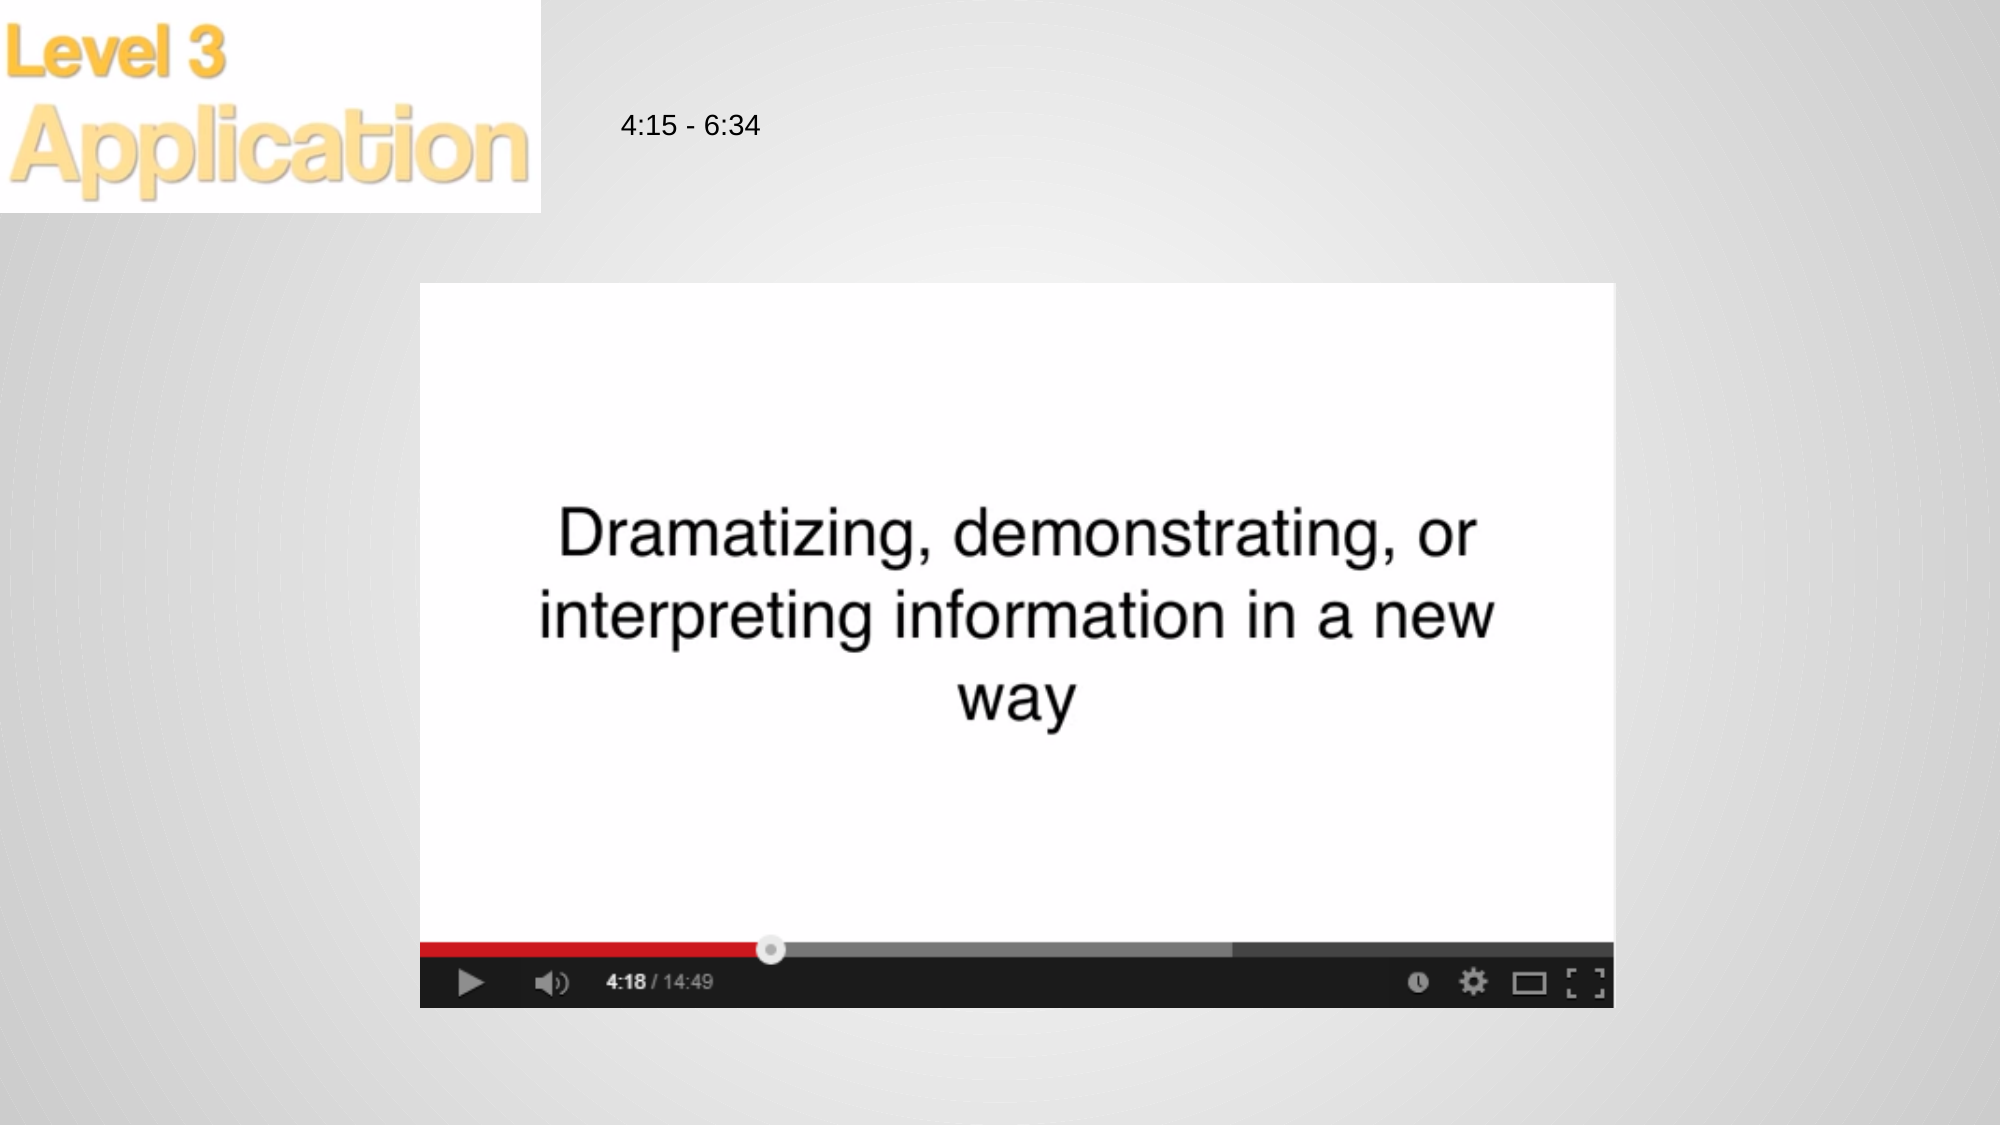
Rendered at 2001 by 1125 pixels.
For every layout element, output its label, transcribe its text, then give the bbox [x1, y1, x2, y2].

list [419, 283, 1616, 1009]
picture [0, 0, 541, 213]
text_box 4:15 - 6:34 [605, 90, 1831, 234]
